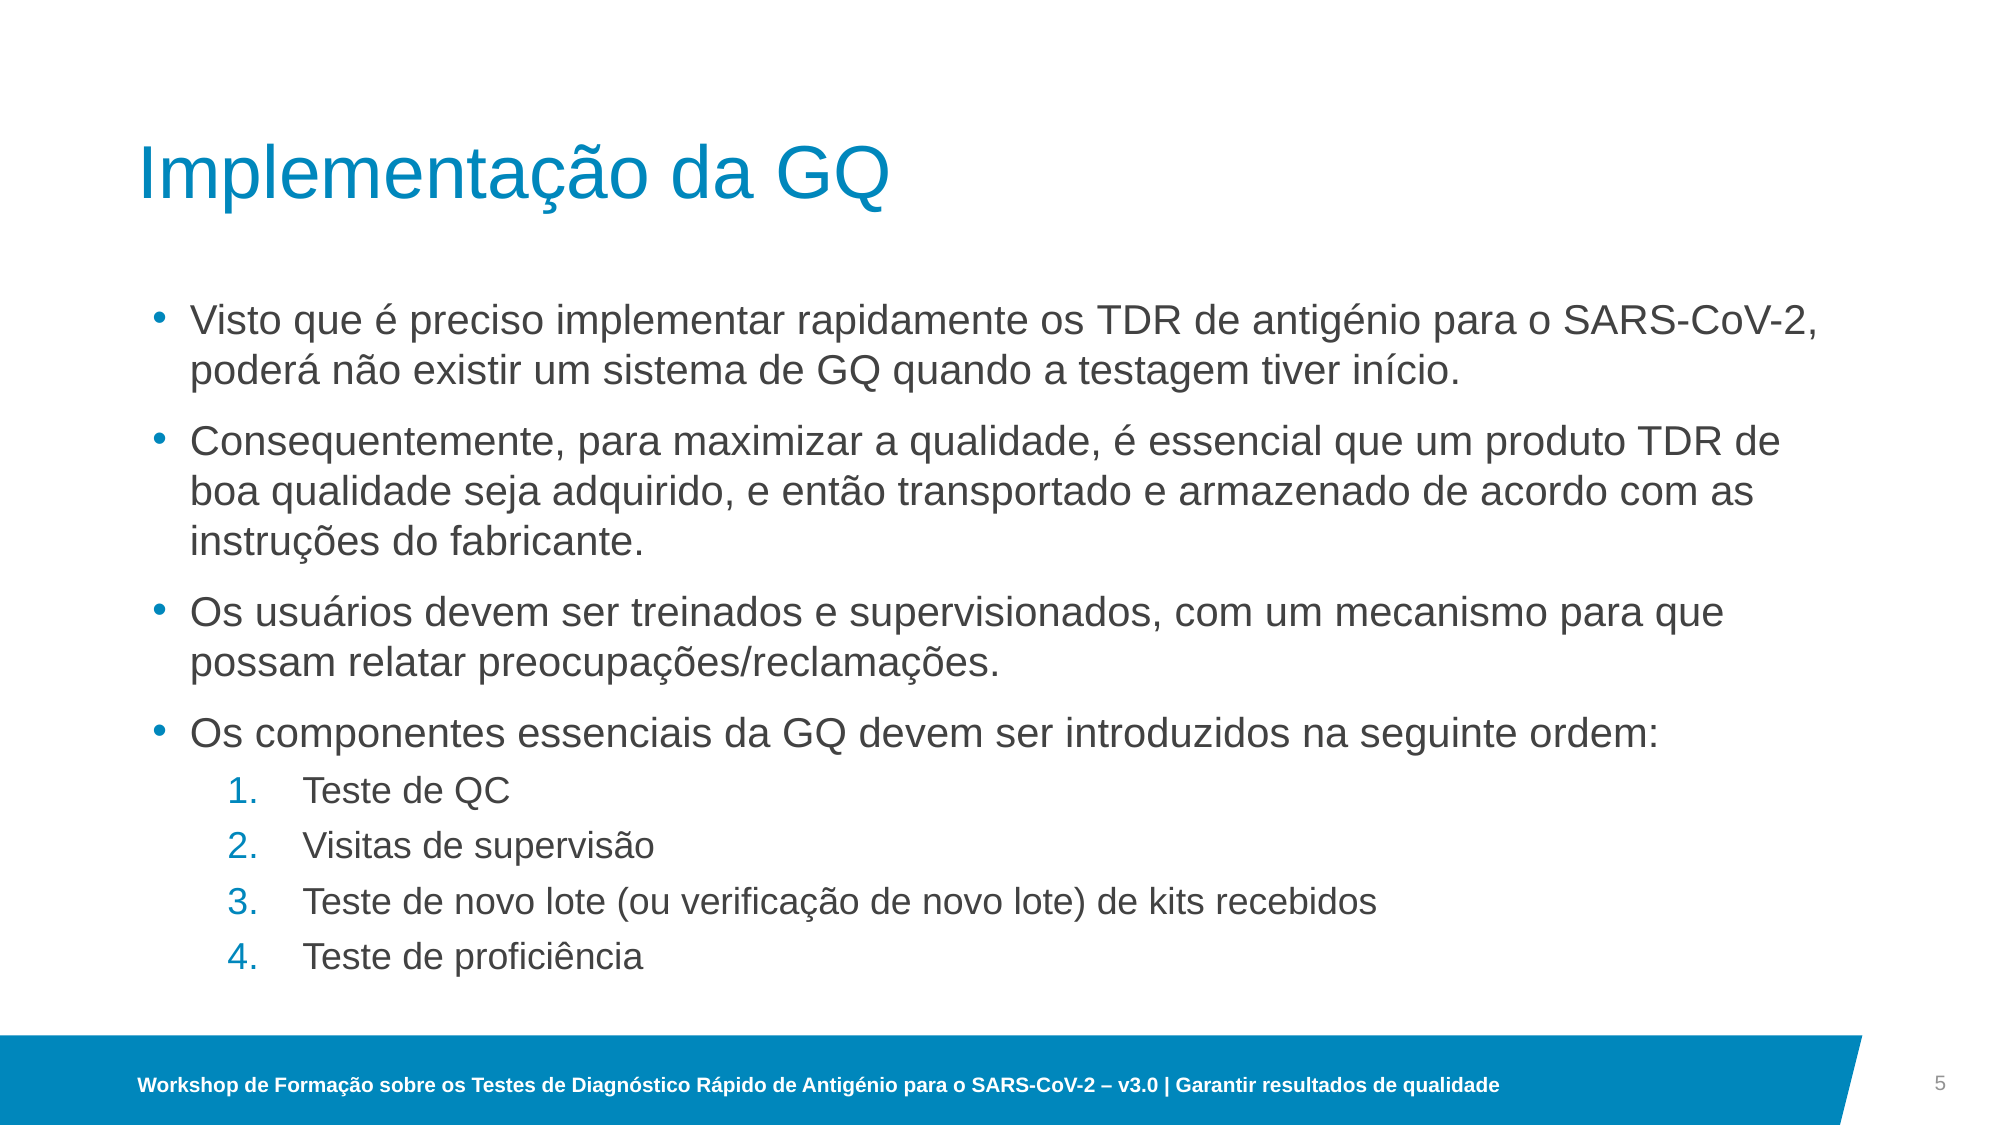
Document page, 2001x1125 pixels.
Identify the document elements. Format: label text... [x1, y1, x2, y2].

footer Workshop de Formação sobre os Testes de Diagnóstico Rápido de Antigénio para o SARS-CoV-2 – v3.0 | Garantir resultados de qualidade [137, 1042, 1642, 1125]
title Implementação da GQ [137, 59, 1863, 215]
slide_number 5 [1862, 1035, 1947, 1125]
list Visto que é preciso implementar rapidamente os TDR de antigénio para o SARS-CoV-2, poderá não existir um sistema de GQ quando a testagem tiver início. Consequentemente, para maximizar a qualidade, é essencial que um produto TDR de boa qualidade seja adquirido, e então transportado e armazenado de acordo com as instruções do fabricante. Os usuários devem ser treinados e supervisionados, com um mecanismo para que possam relatar preocupações/reclamações. Os componentes essenciais da GQ devem ser introduzidos na seguinte ordem: Teste de QC Visitas de supervisão Teste de novo lote (ou verificação de novo lote) de kits recebidos Teste de proficiência [137, 284, 1863, 1014]
